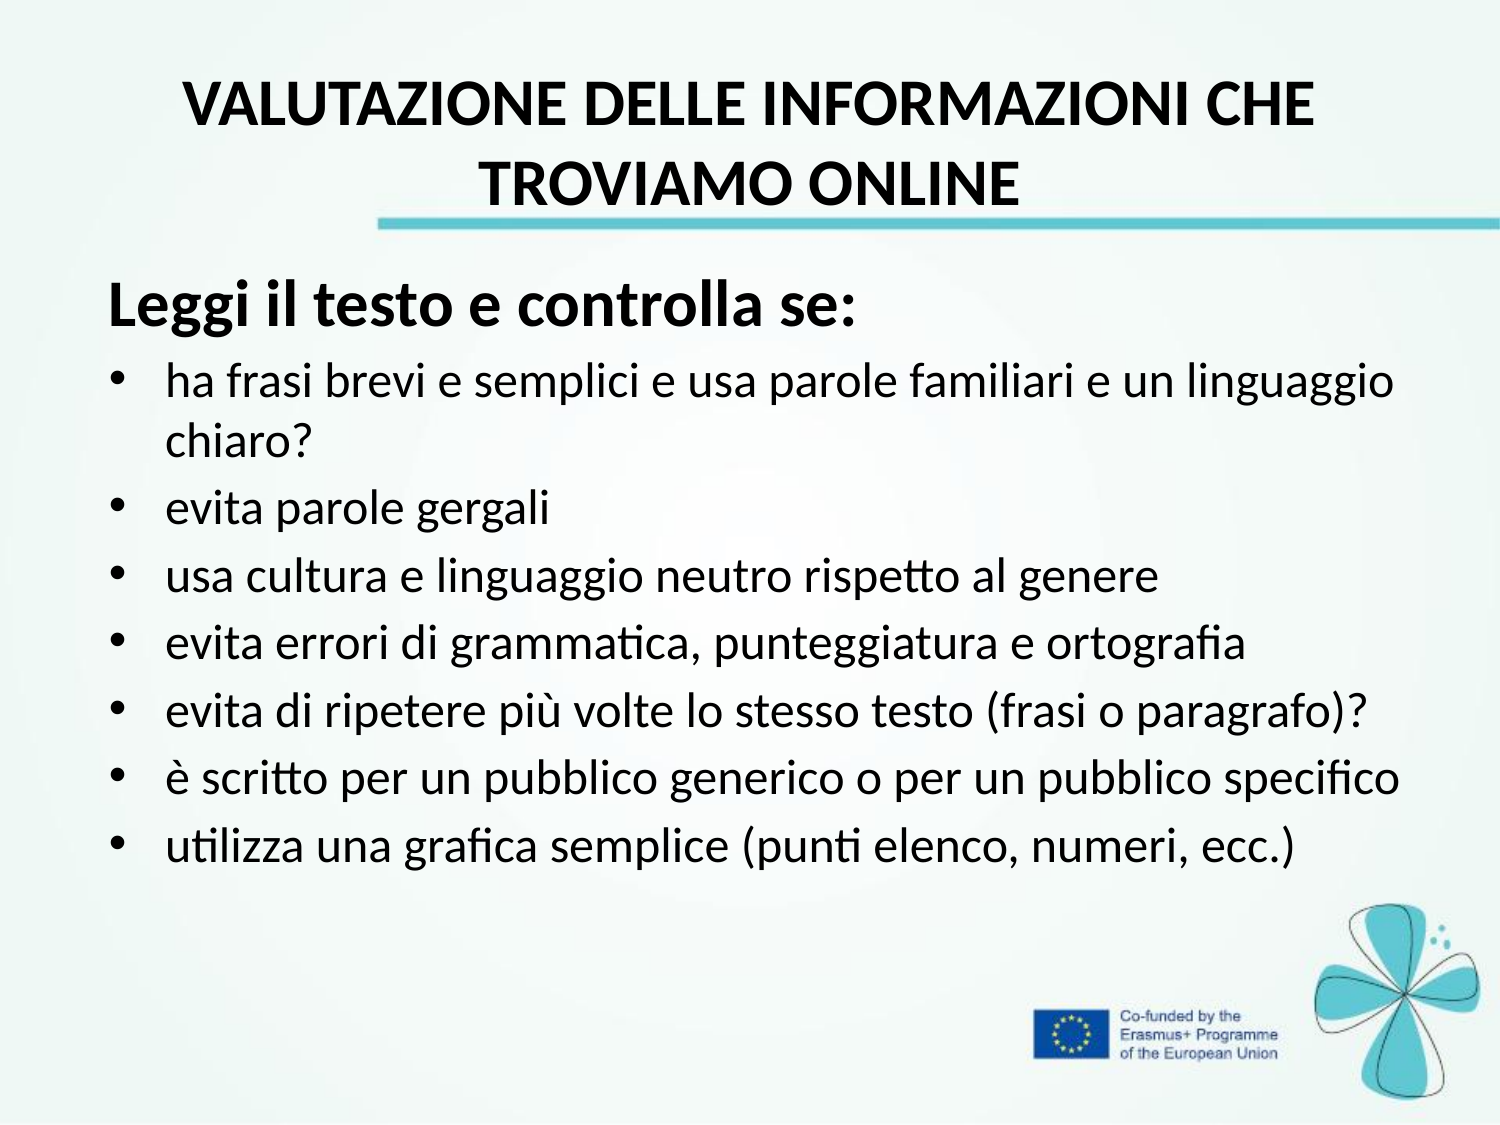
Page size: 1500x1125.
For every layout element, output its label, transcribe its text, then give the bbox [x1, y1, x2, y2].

title VALUTAZIONE DELLE INFORMAZIONI CHE TROVIAMO ONLINE [75, 45, 1425, 233]
list Leggi il testo e controlla se: ha frasi brevi e semplici e usa parole familiari e un linguaggio chiaro? evita parole gergali usa cultura e linguaggio neutro rispetto al genere evita errori di grammatica, punteggiatura e ortografia evita di ripetere più volte lo stesso testo (frasi o paragrafo)? è scritto per un pubblico generico o per un pubblico specifico utilizza una grafica semplice (punti elenco, numeri, ecc.) [75, 252, 1425, 995]
picture [0, 0, 1500, 1125]
